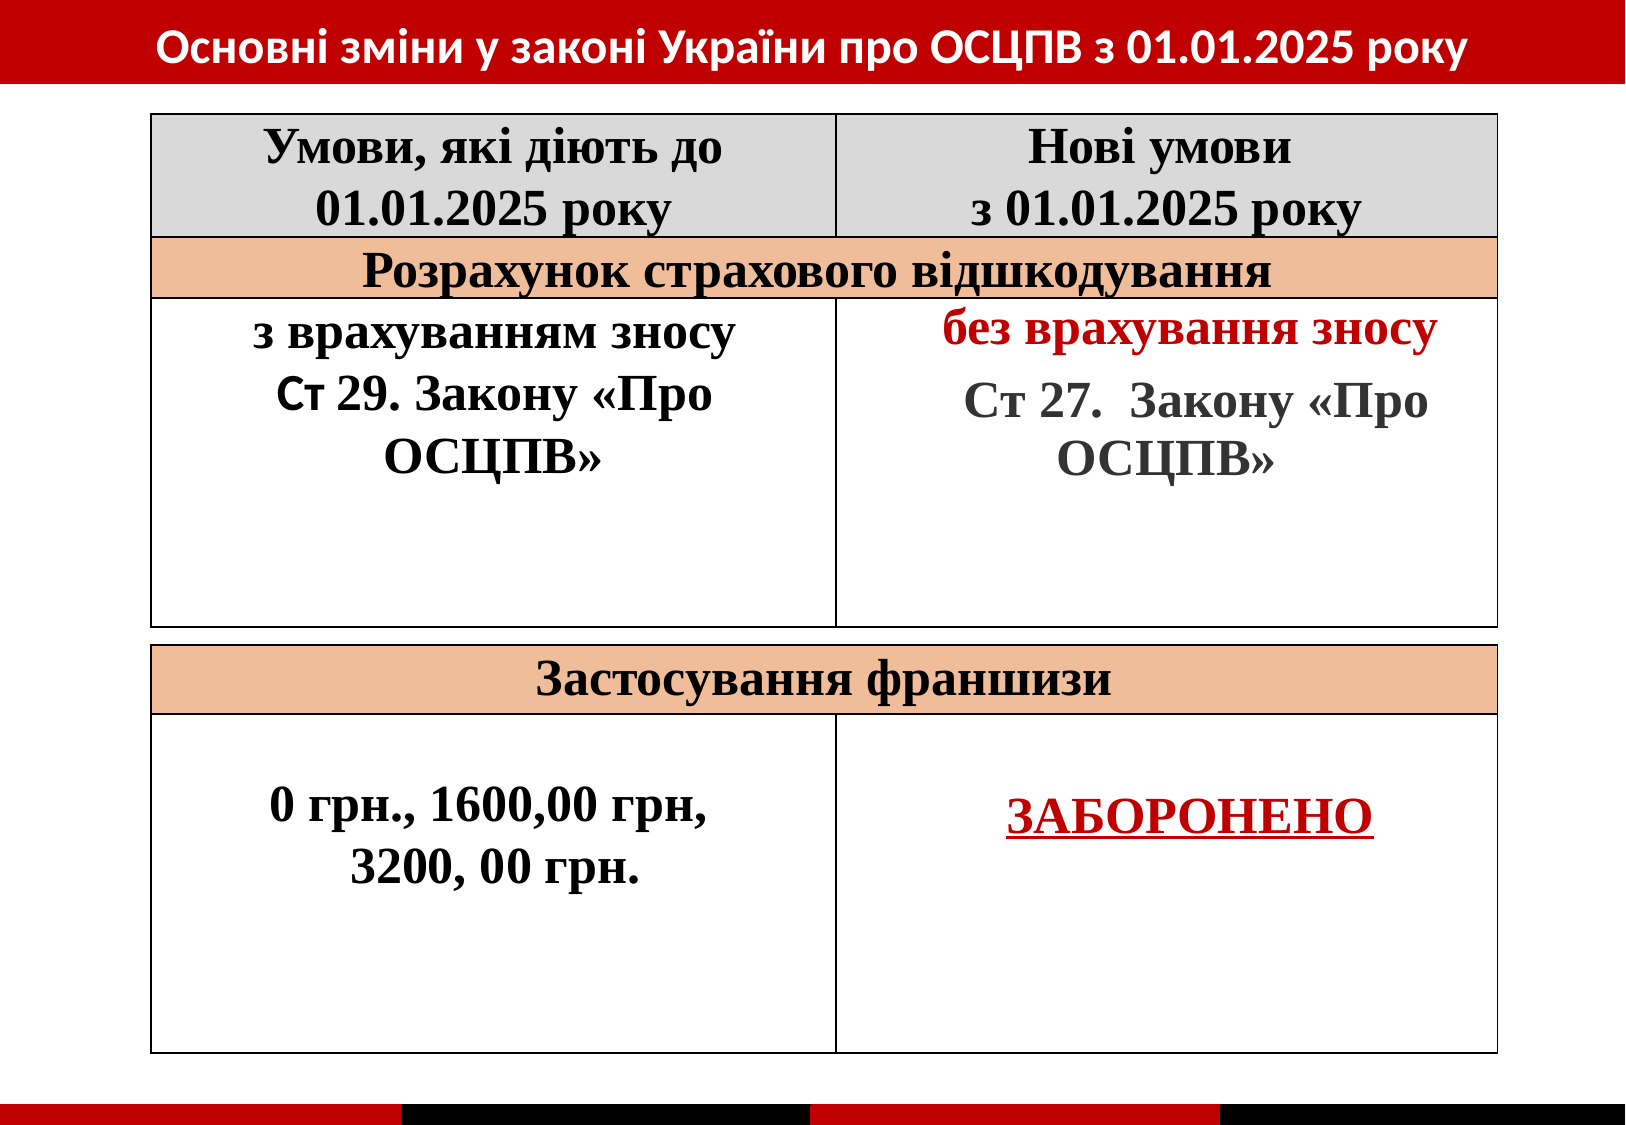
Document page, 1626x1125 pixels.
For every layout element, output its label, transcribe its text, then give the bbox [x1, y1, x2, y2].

table_header Застосування франшизи [152, 646, 1497, 713]
table_cell 0 грн., 1600,00 грн, 3200, 00 грн. [152, 715, 835, 1052]
text_box [0, 1104, 401, 1125]
table_cell без врахування зносу Ст 27. Закону «Про ОСЦПВ» [837, 299, 1497, 626]
text_box Основні зміни у законі України про ОСЦПВ з 01.01.2025 року [0, 0, 1625, 84]
table_header Нові умови з 01.01.2025 року [837, 115, 1497, 236]
text_box [1220, 1104, 1625, 1125]
table_cell ЗАБОРОНЕНО [837, 715, 1497, 1052]
table_cell Розрахунок страхового відшкодування [152, 238, 1497, 297]
table_cell з врахуванням зносу Ст 29. Закону «Про ОСЦПВ» [152, 299, 835, 626]
table_header Умови, які діють до 01.01.2025 року [152, 115, 835, 236]
text_box [810, 1104, 1220, 1125]
text_box [401, 1104, 810, 1125]
